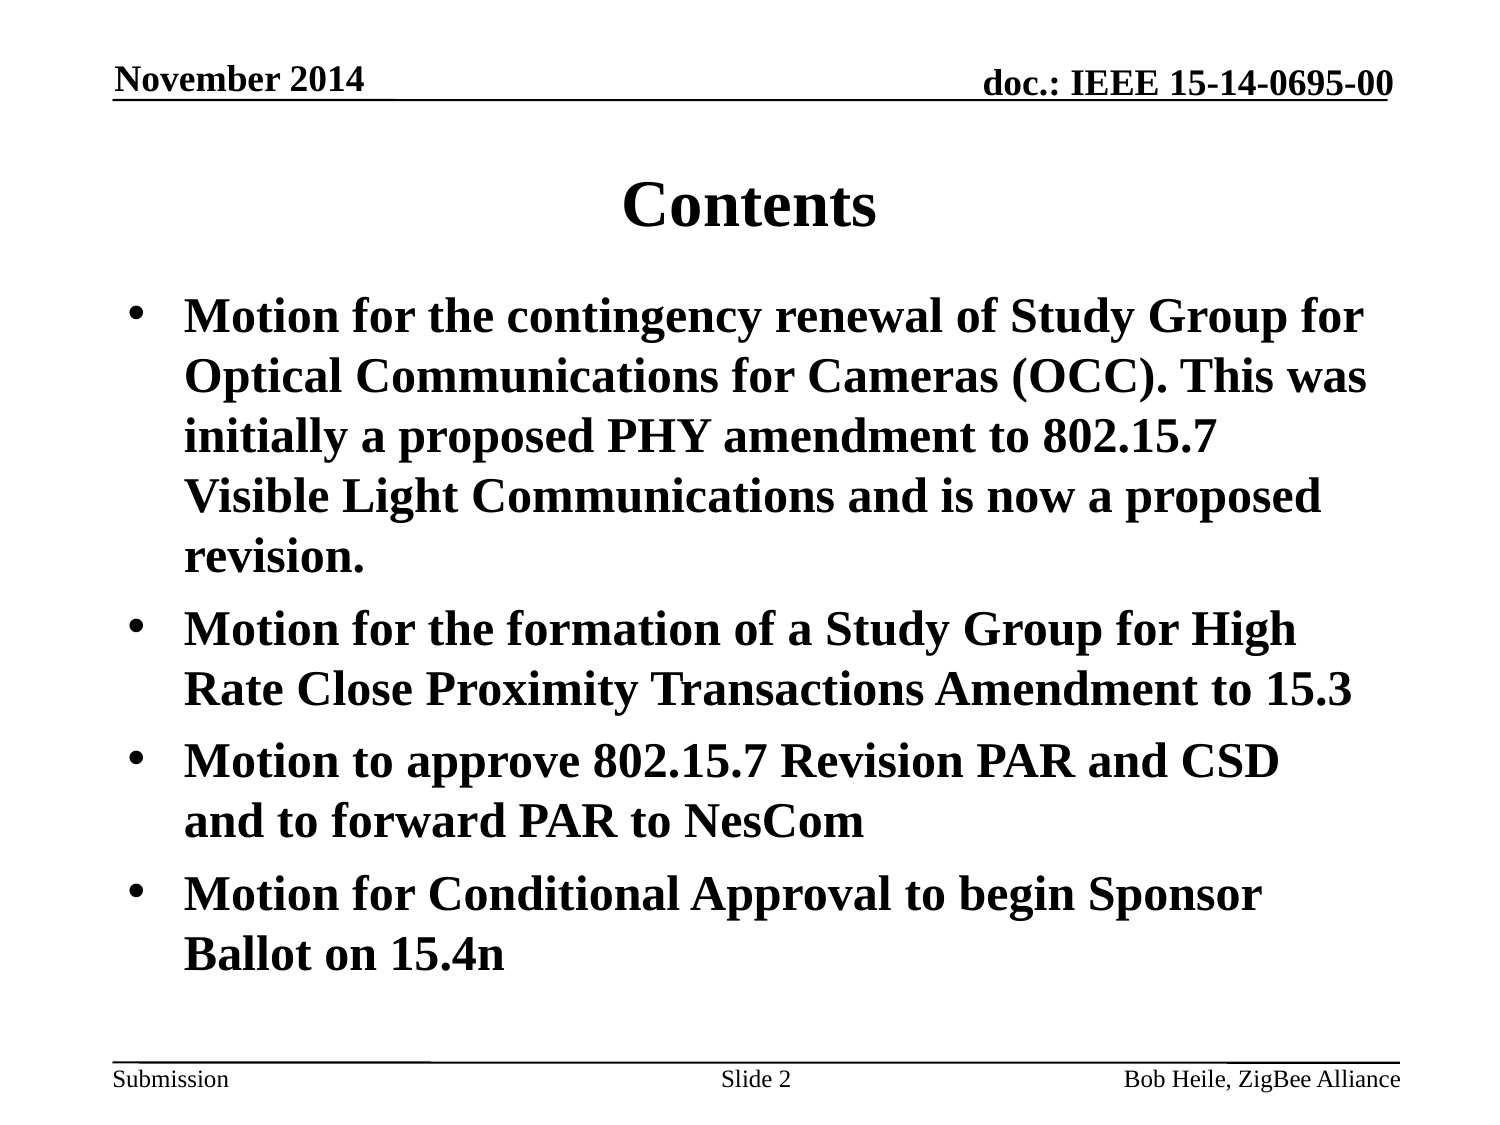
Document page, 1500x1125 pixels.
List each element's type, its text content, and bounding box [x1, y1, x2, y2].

slide_number Slide 2 [712, 1061, 800, 1123]
footer Bob Heile, ZigBee Alliance [878, 1061, 1402, 1093]
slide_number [114, 54, 423, 100]
list Motion for the contingency renewal of Study Group for Optical Communications for Cameras (OCC). This was initially a proposed PHY amendment to 802.15.7 Visible Light Communications and is now a proposed revision. Motion for the formation of a Study Group for High Rate Close Proximity Transactions Amendment to 15.3 Motion to approve 802.15.7 Revision PAR and CSD and to forward PAR to NesCom Motion for Conditional Approval to begin Sponsor Ballot on 15.4n [112, 274, 1388, 950]
title Contents [112, 112, 1388, 274]
